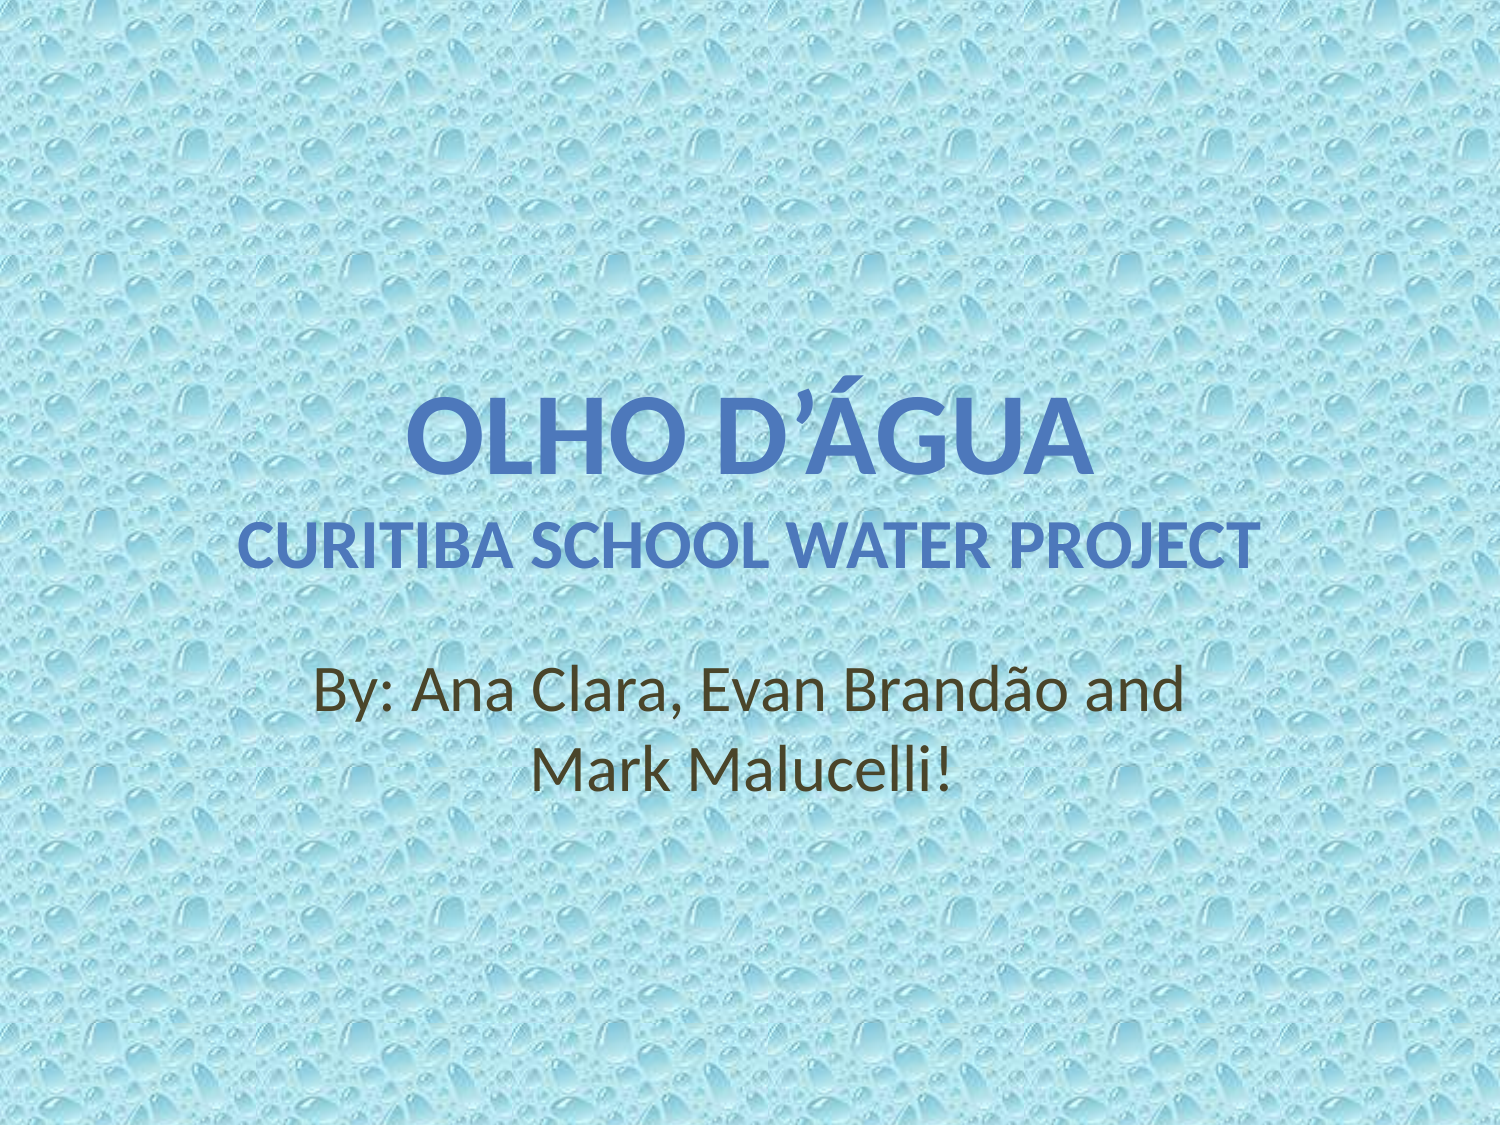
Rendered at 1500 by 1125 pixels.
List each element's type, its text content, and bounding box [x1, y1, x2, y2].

picture [0, 0, 1500, 1125]
title Olho D’Água Curitiba School water project [112, 349, 1388, 591]
subtitle By: Ana Clara, Evan Brandão and Mark Malucelli! [225, 637, 1275, 925]
